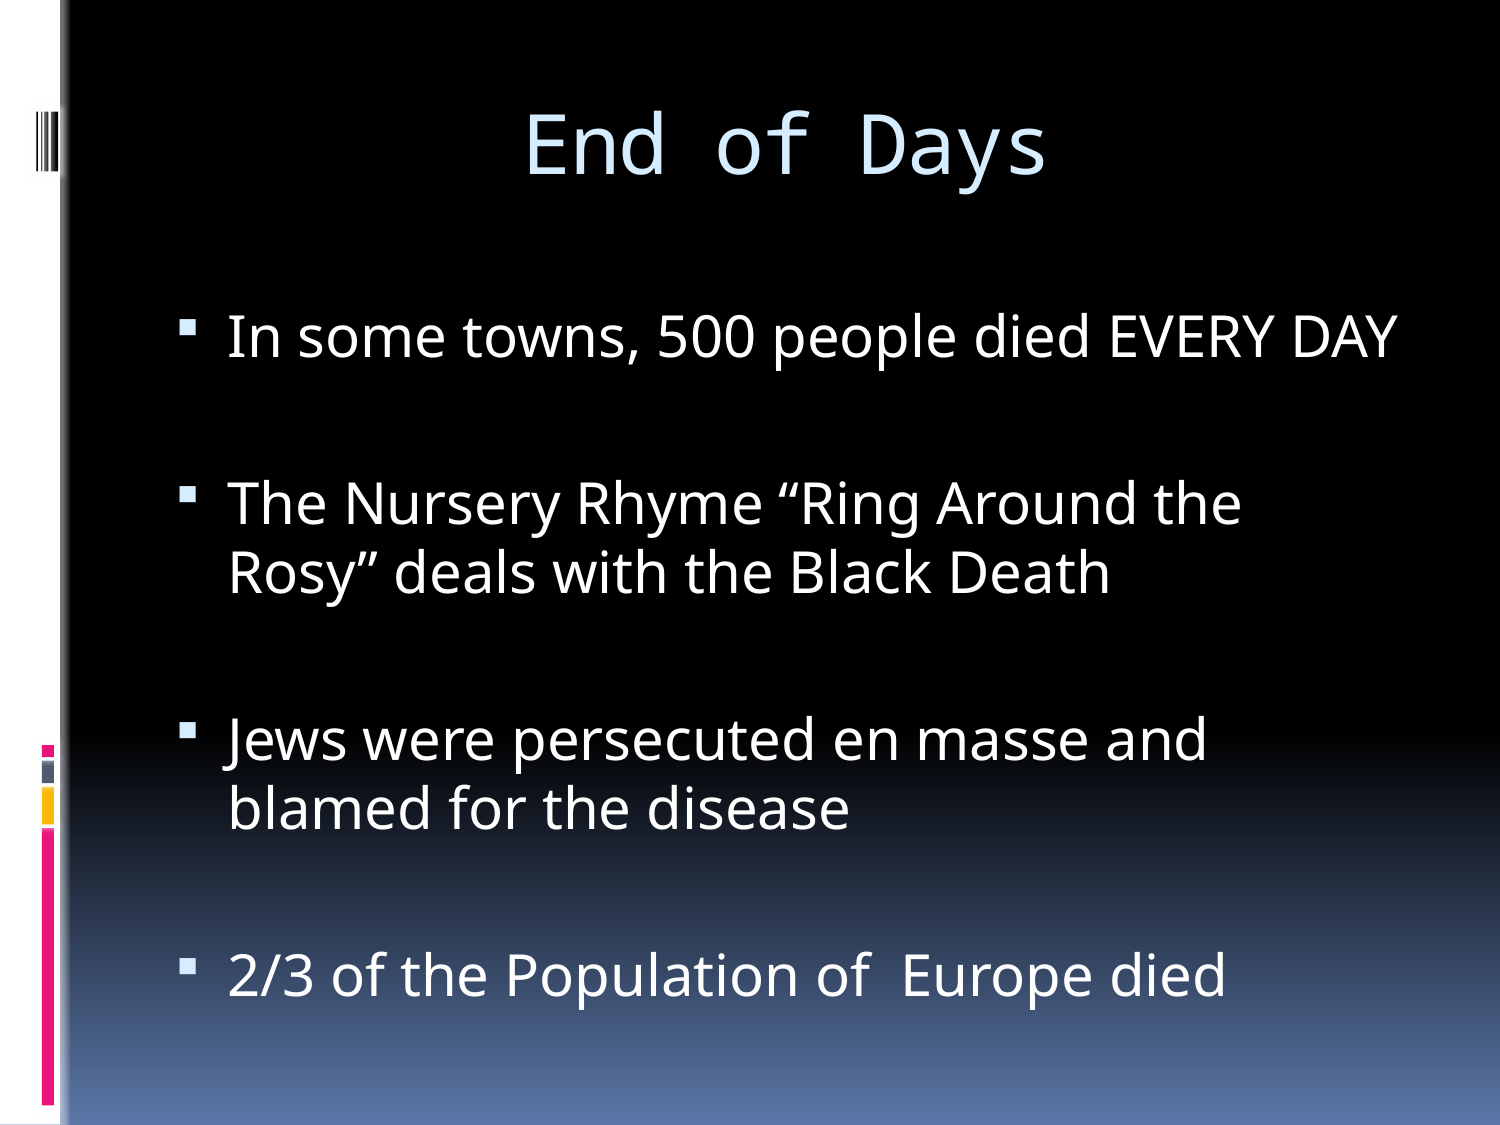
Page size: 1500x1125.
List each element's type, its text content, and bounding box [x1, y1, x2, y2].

title End of Days [150, 83, 1425, 234]
list In some towns, 500 people died EVERY DAY The Nursery Rhyme “Ring Around the Rosy” deals with the Black Death Jews were persecuted en masse and blamed for the disease 2/3 of the Population of Europe died [150, 292, 1425, 1043]
